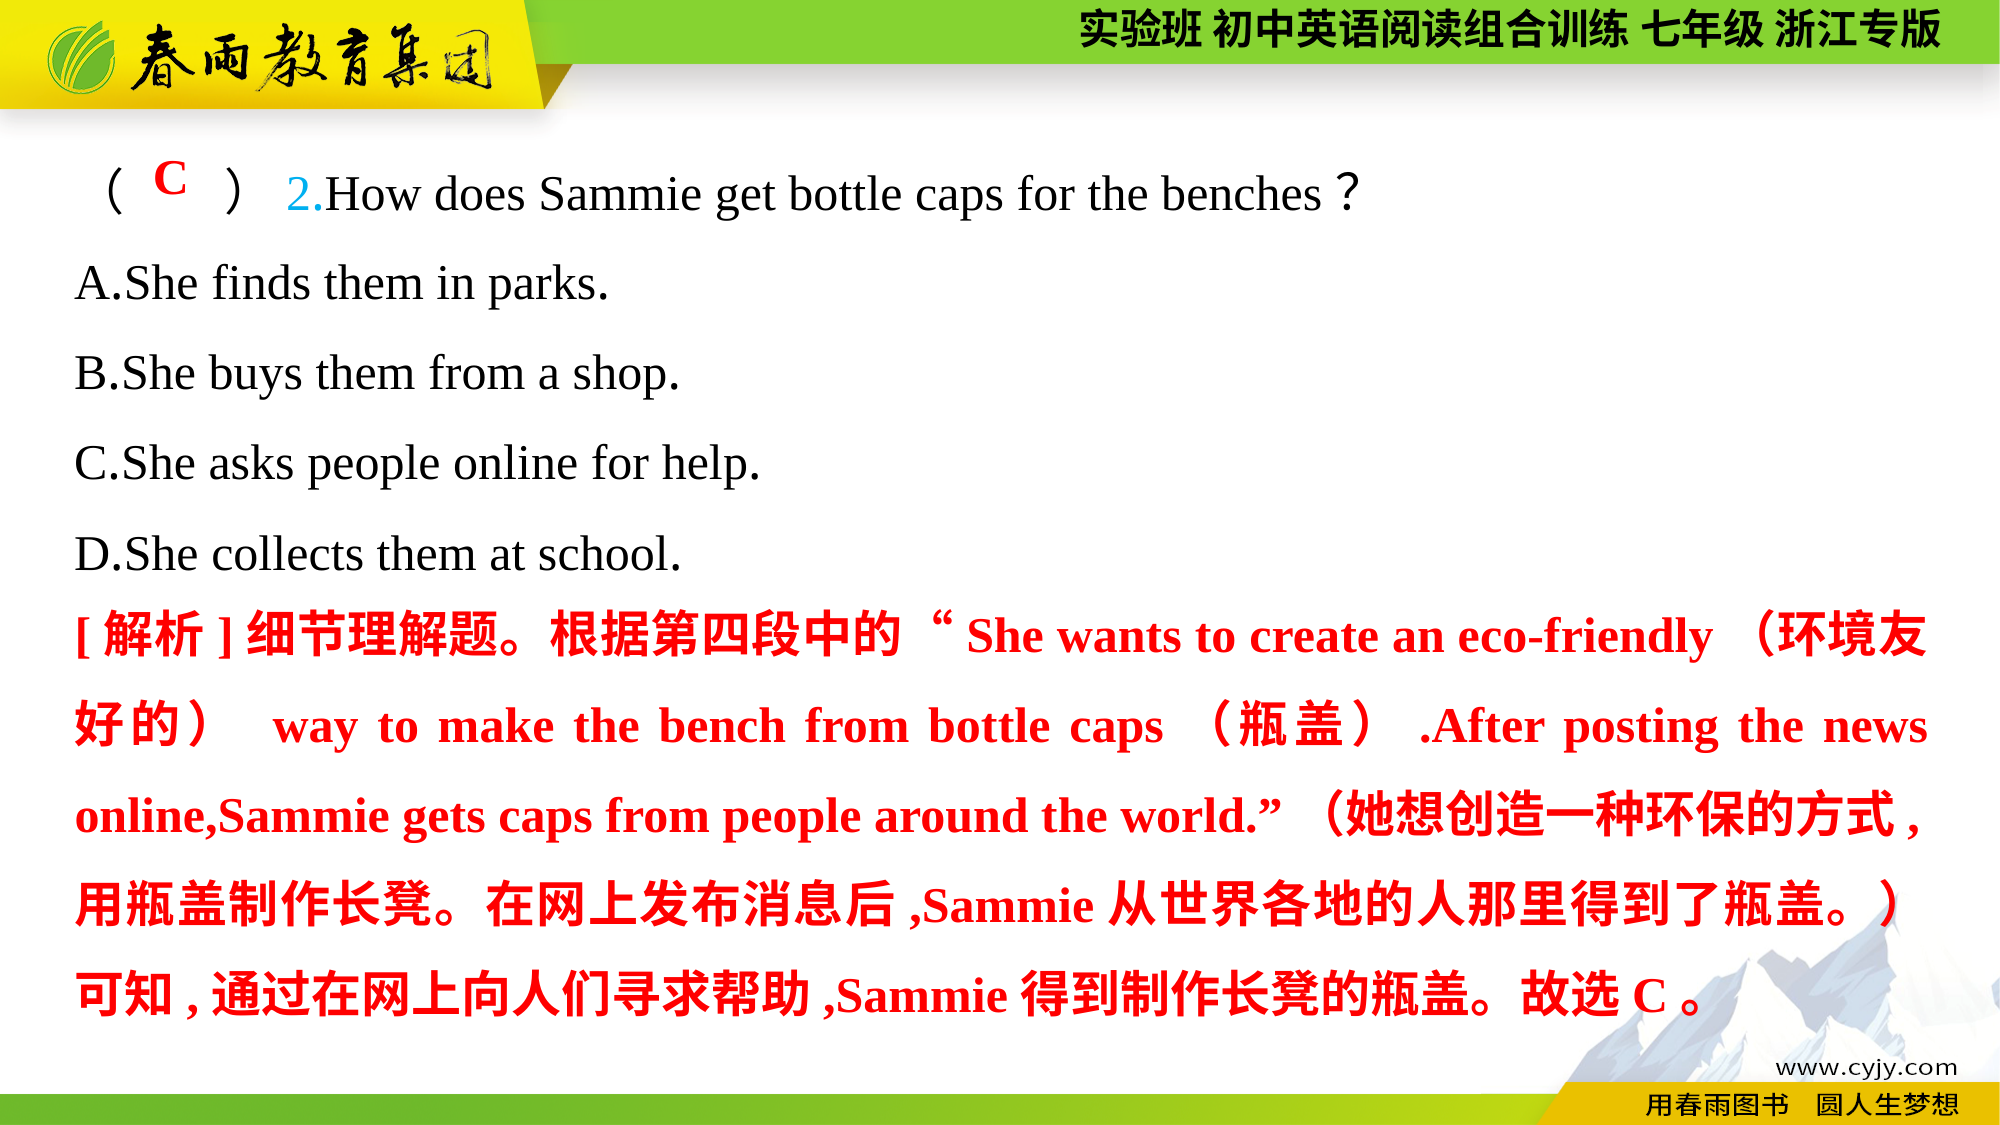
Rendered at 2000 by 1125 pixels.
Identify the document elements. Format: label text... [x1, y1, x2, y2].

text_box [解析]细节理解题。根据第四段中的“She wants to create an eco-friendly（环境友好的） way to make the bench from bottle caps（瓶盖）.After posting the news online,Sammie gets caps from people around the world.”（她想创造一种环保的方式,用瓶盖制作长凳。在网上发布消息后,Sammie从世界各地的人那里得到了瓶盖。）可知,通过在网上向人们寻求帮助,Sammie得到制作长凳的瓶盖。故选C。 [59, 565, 1944, 1031]
text_box C [138, 137, 204, 212]
list （ ）2.How does Sammie get bottle caps for the benches？ A.She finds them in parks. B.She buys them from a shop. C.She asks people online for help. D.She collects them at school. [59, 122, 1944, 565]
picture [0, 0, 2000, 1125]
